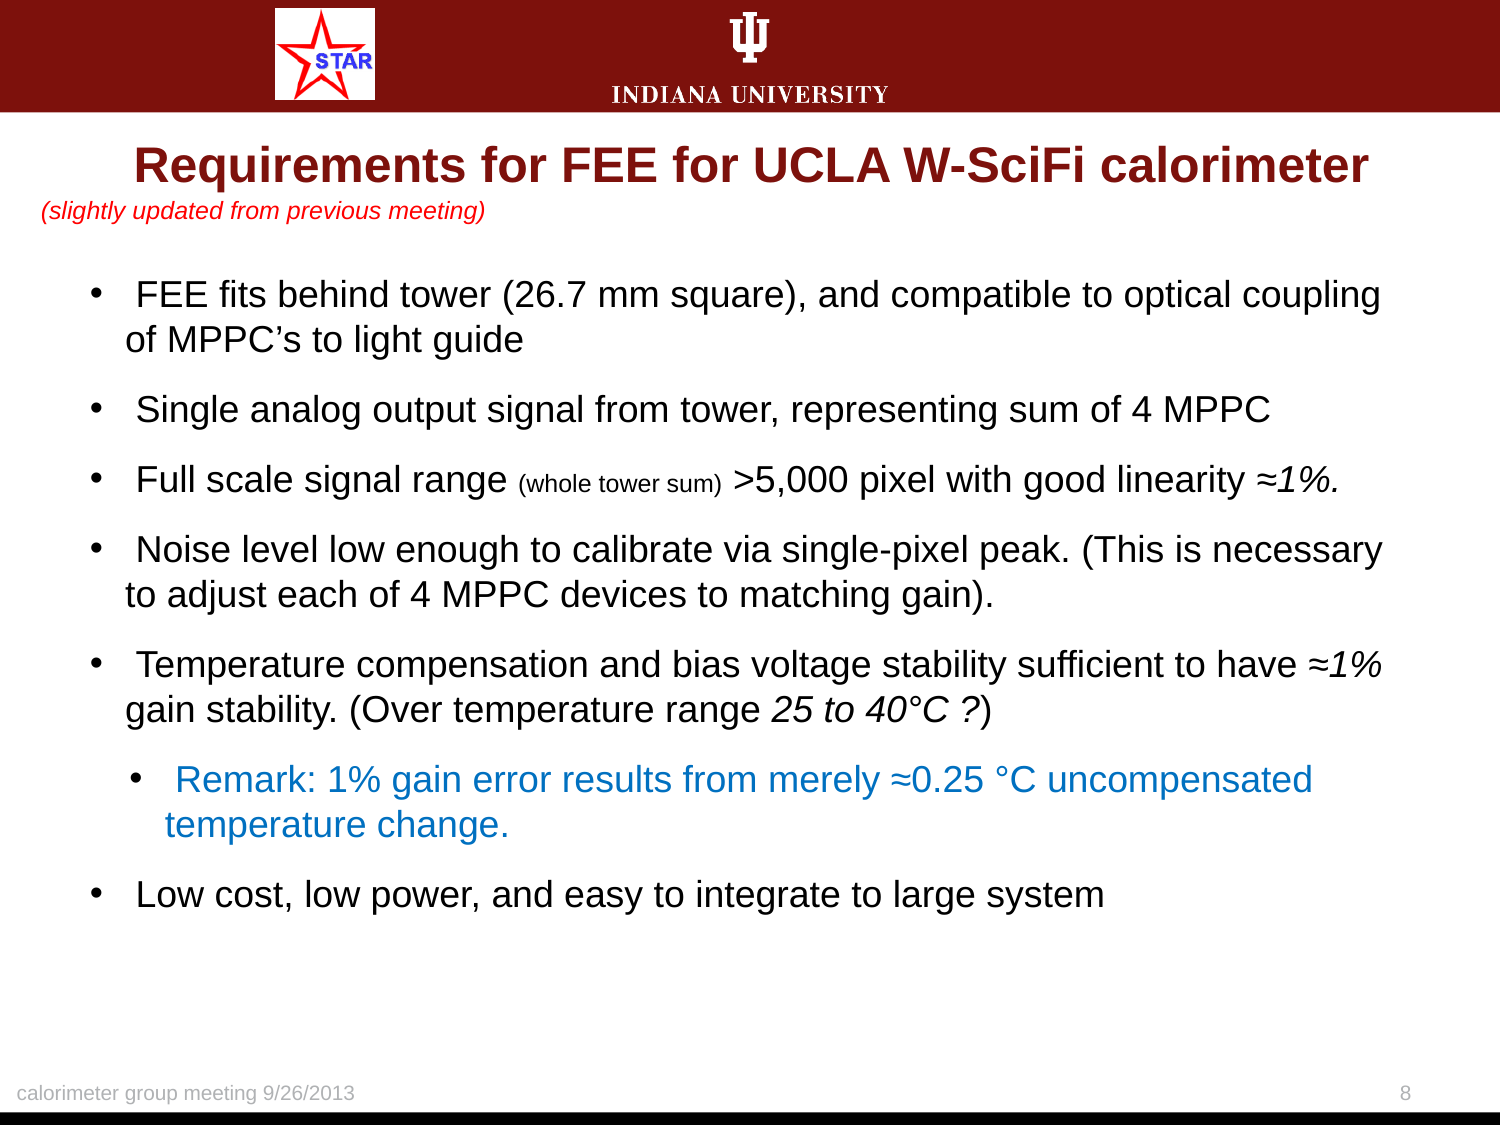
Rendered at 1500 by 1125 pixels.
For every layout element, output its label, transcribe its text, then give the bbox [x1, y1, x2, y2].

picture [275, 8, 375, 100]
text_box (slightly updated from previous meeting) [25, 187, 502, 233]
title Requirements for FEE for UCLA W-SciFi calorimeter [87, 112, 1417, 213]
text_box FEE fits behind tower (26.7 mm square), and compatible to optical coupling of MPPC’s to light guide Single analog output signal from tower, representing sum of 4 MPPC Full scale signal range (whole tower sum) >5,000 pixel with good linearity ≈1%. Noise level low enough to calibrate via single-pixel peak. (This is necessary to adjust each of 4 MPPC devices to matching gain). Temperature compensation and bias voltage stability sufficient to have ≈1% gain stability. (Over temperature range 25 to 40°C ?) Remark: 1% gain error results from merely ≈0.25 °C uncompensated temperature change. Low cost, low power, and easy to integrate to large system [74, 263, 1425, 923]
picture [612, 12, 888, 103]
